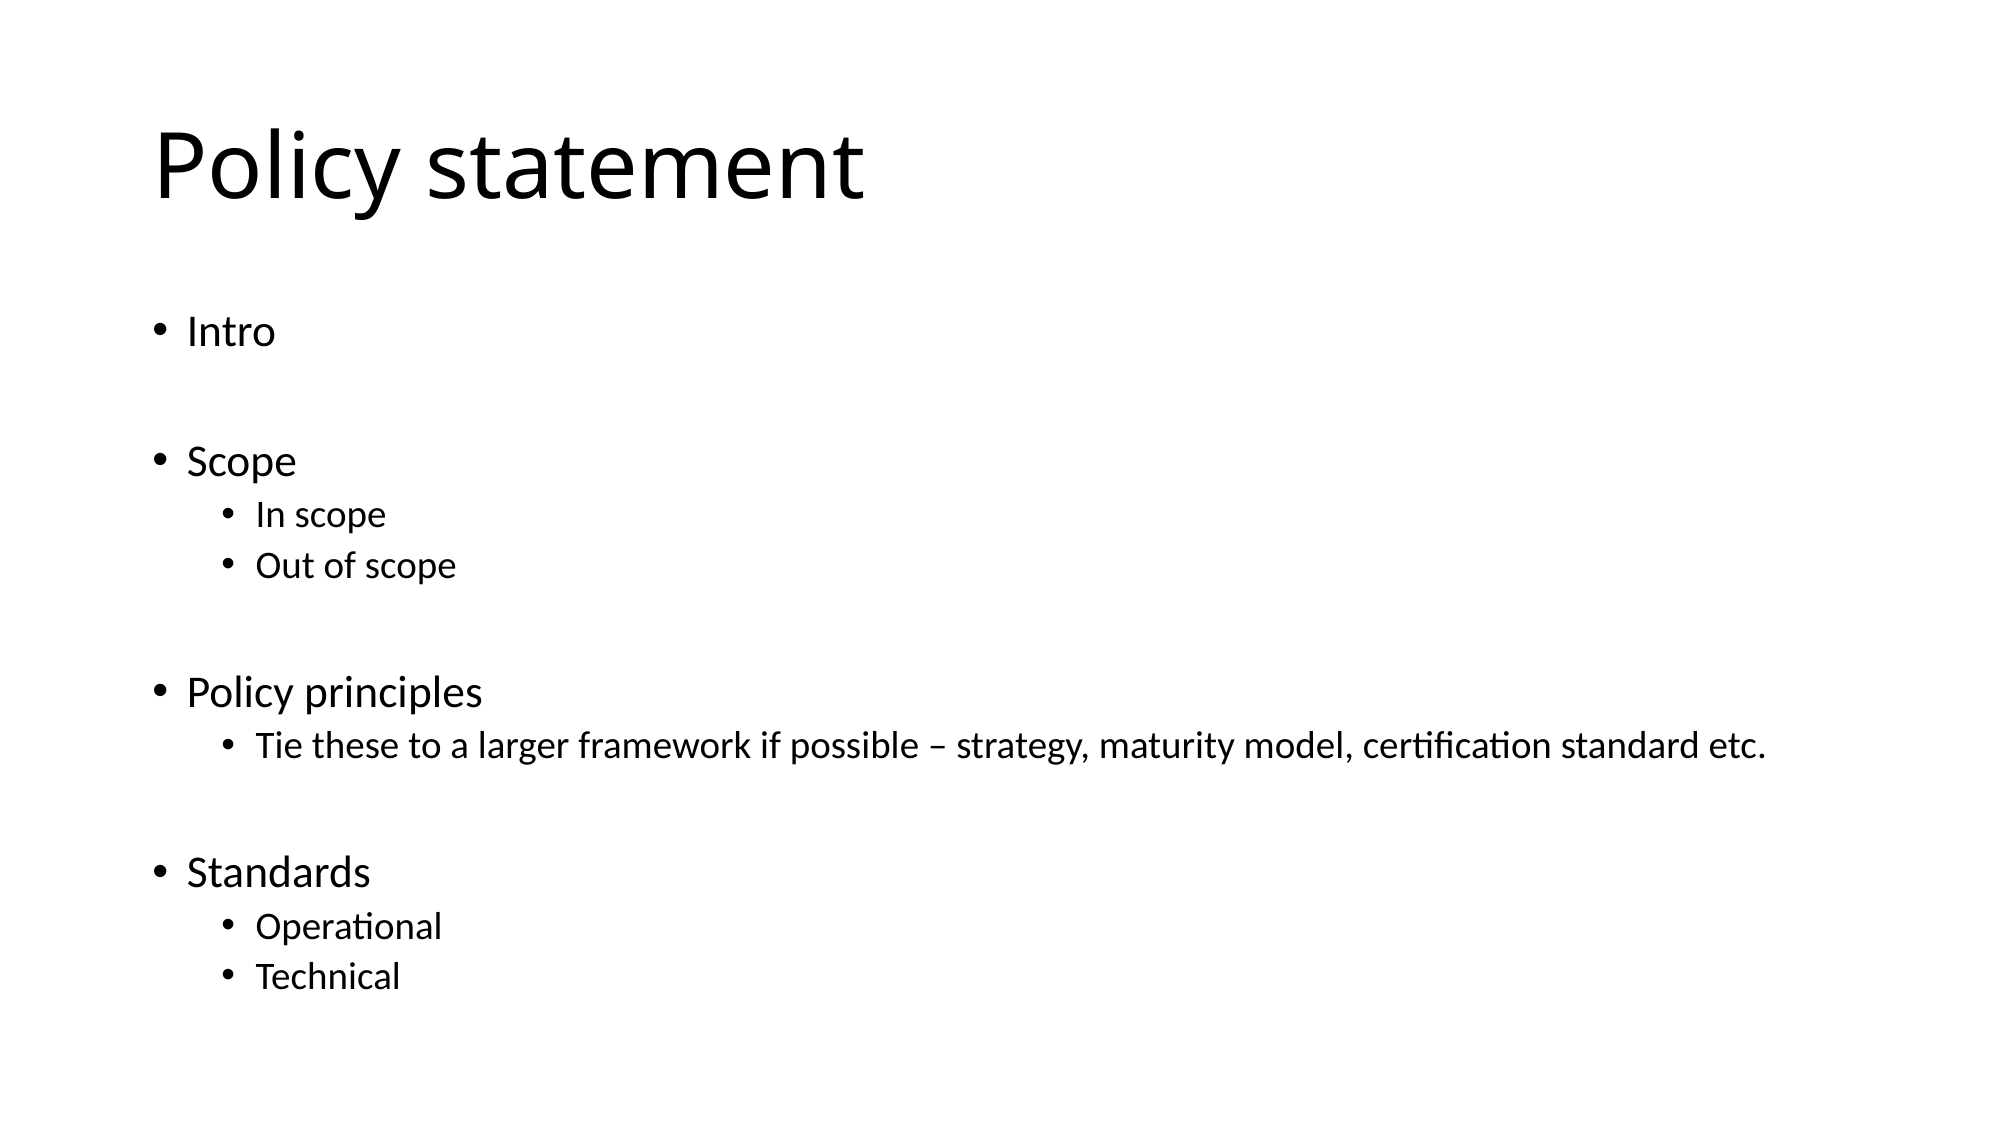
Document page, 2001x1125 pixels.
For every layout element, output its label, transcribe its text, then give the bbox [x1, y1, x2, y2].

list Intro Scope In scope Out of scope Policy principles Tie these to a larger framework if possible – strategy, maturity model, certification standard etc. Standards Operational Technical [137, 299, 1863, 1014]
title Policy statement [137, 59, 1863, 278]
